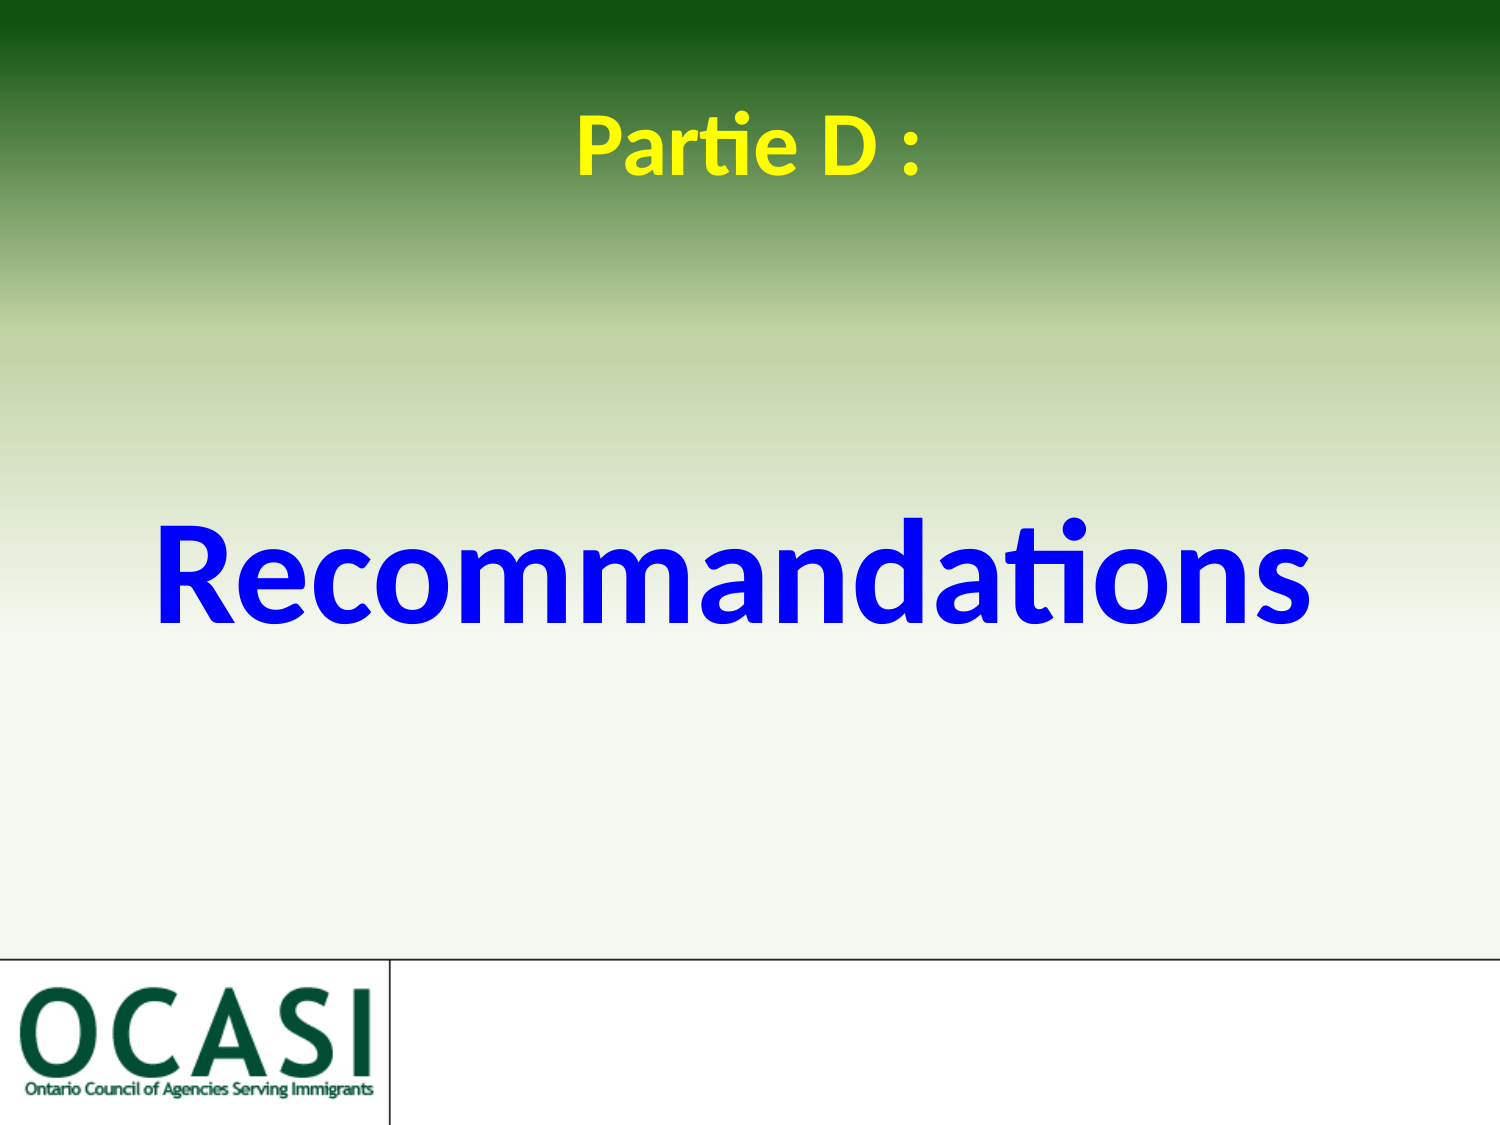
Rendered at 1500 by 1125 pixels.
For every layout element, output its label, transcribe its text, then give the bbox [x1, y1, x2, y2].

title Partie D : [75, 45, 1425, 233]
list Recommandations [75, 262, 1425, 1005]
picture [0, 0, 1500, 1125]
